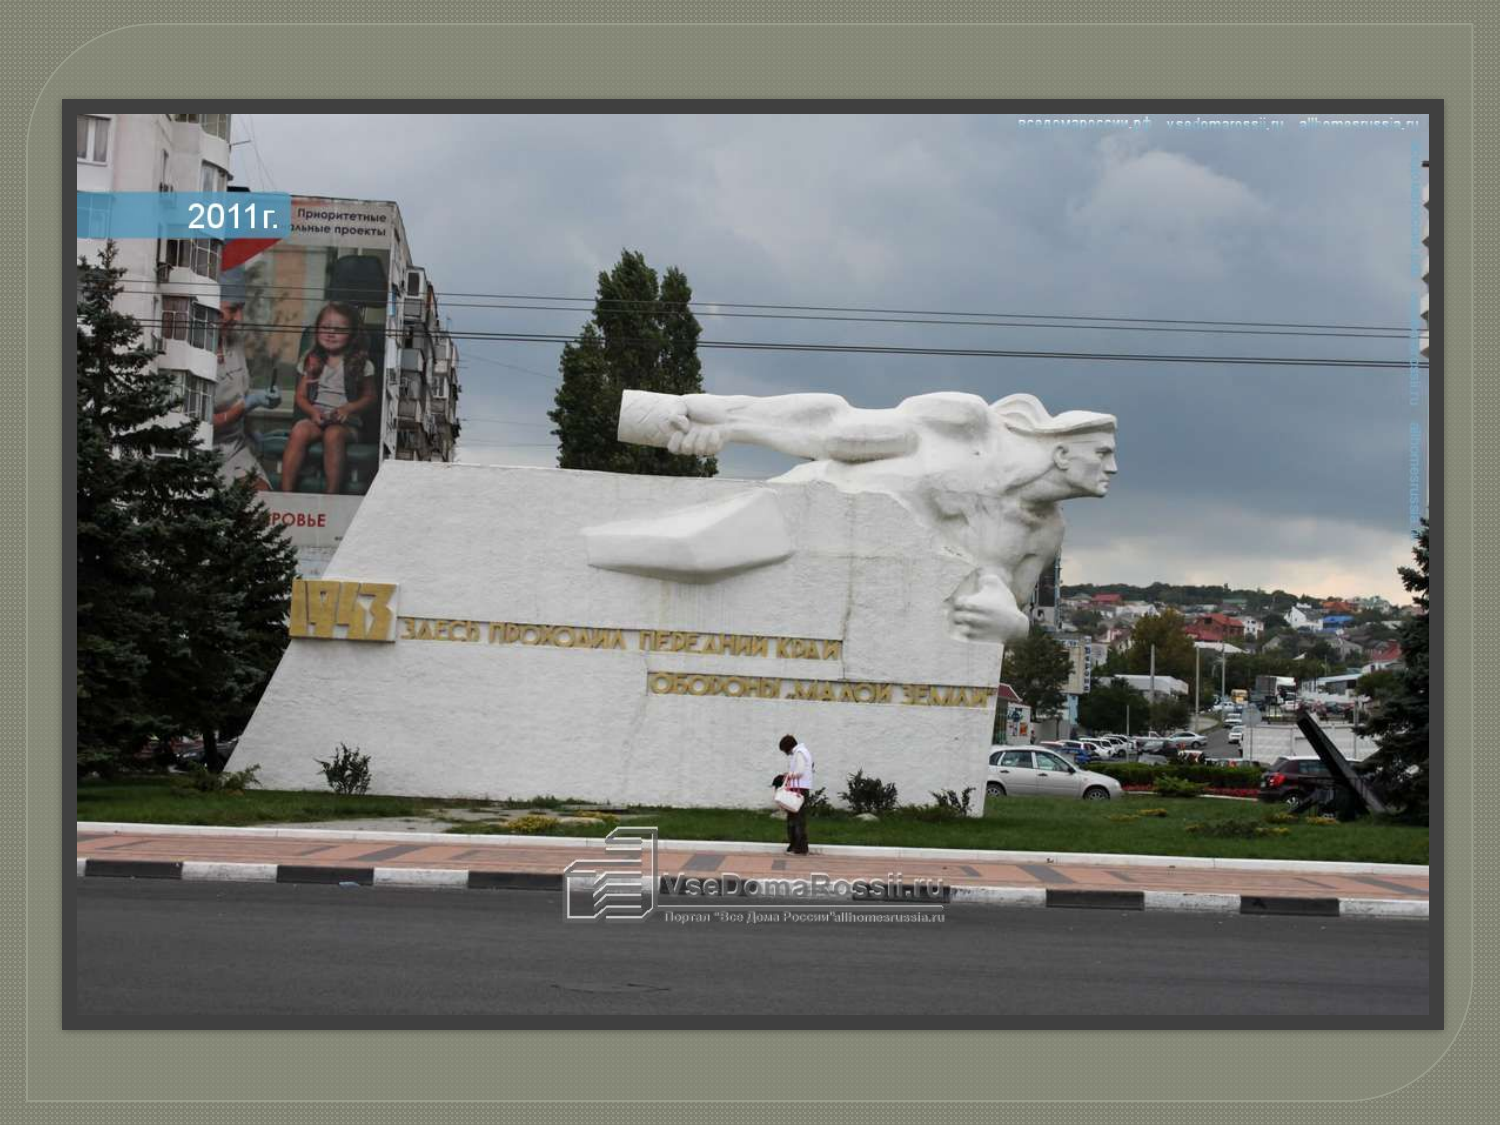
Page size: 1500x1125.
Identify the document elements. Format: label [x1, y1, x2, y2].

picture [76, 113, 1430, 1016]
